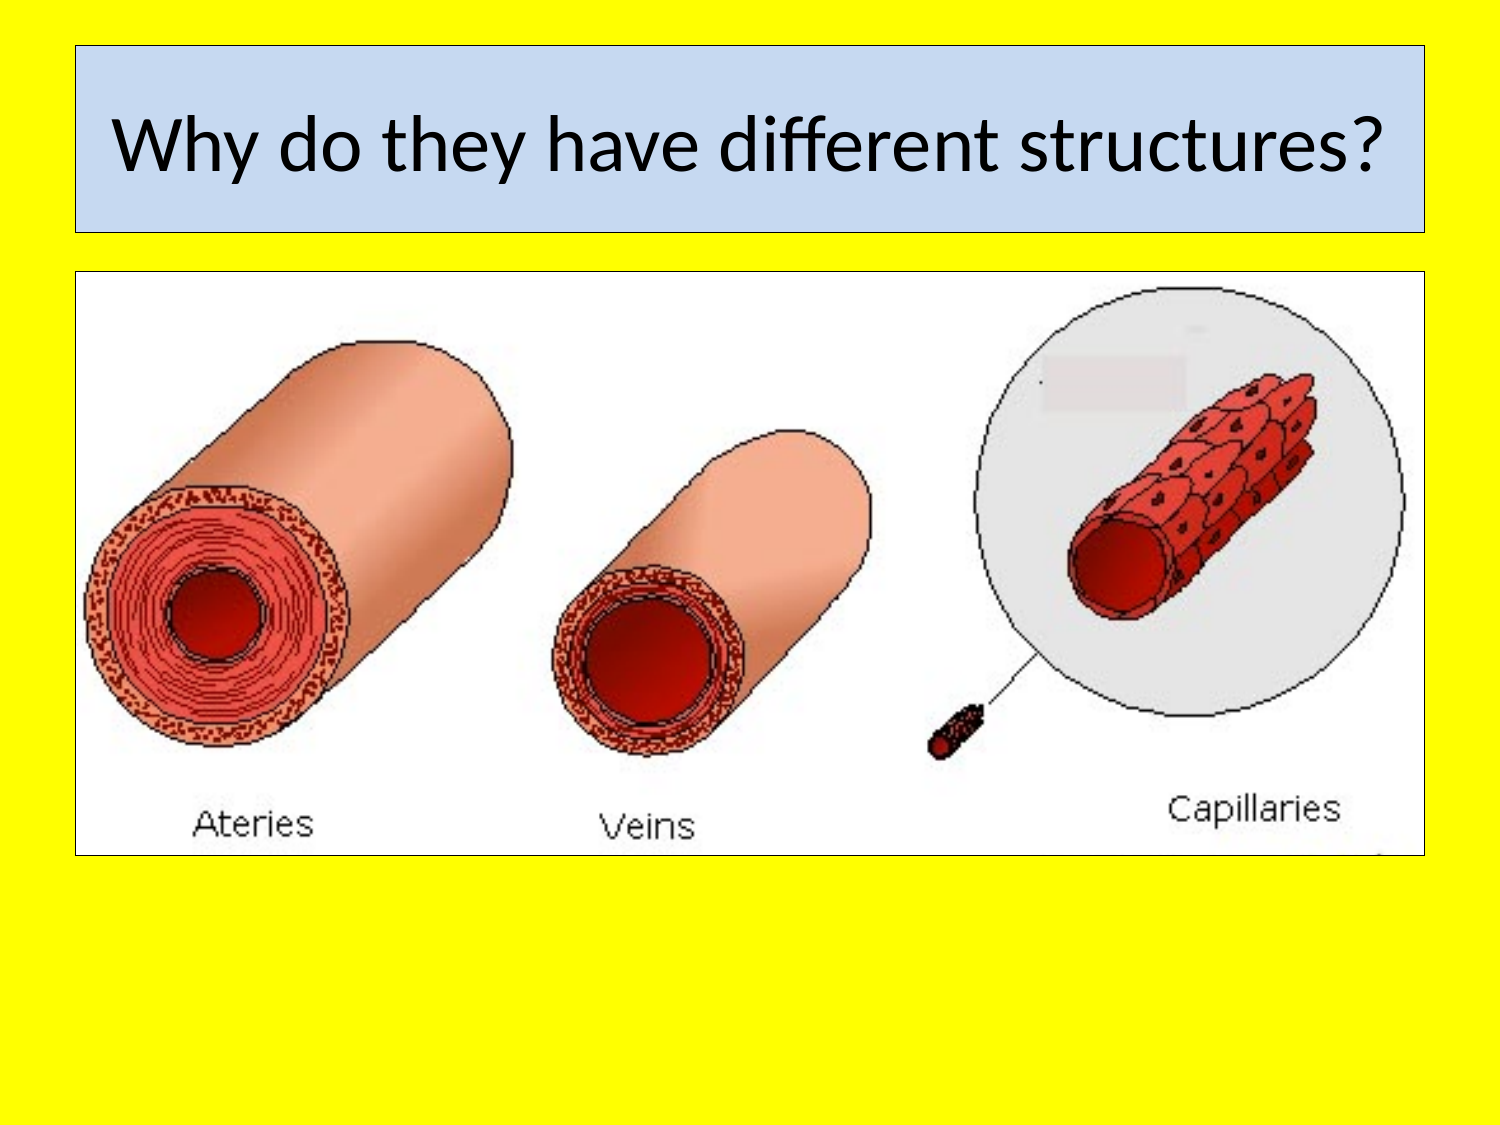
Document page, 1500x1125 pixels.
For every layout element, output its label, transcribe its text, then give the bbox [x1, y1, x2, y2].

title Why do they have different structures? [75, 45, 1425, 233]
picture [74, 271, 1426, 857]
